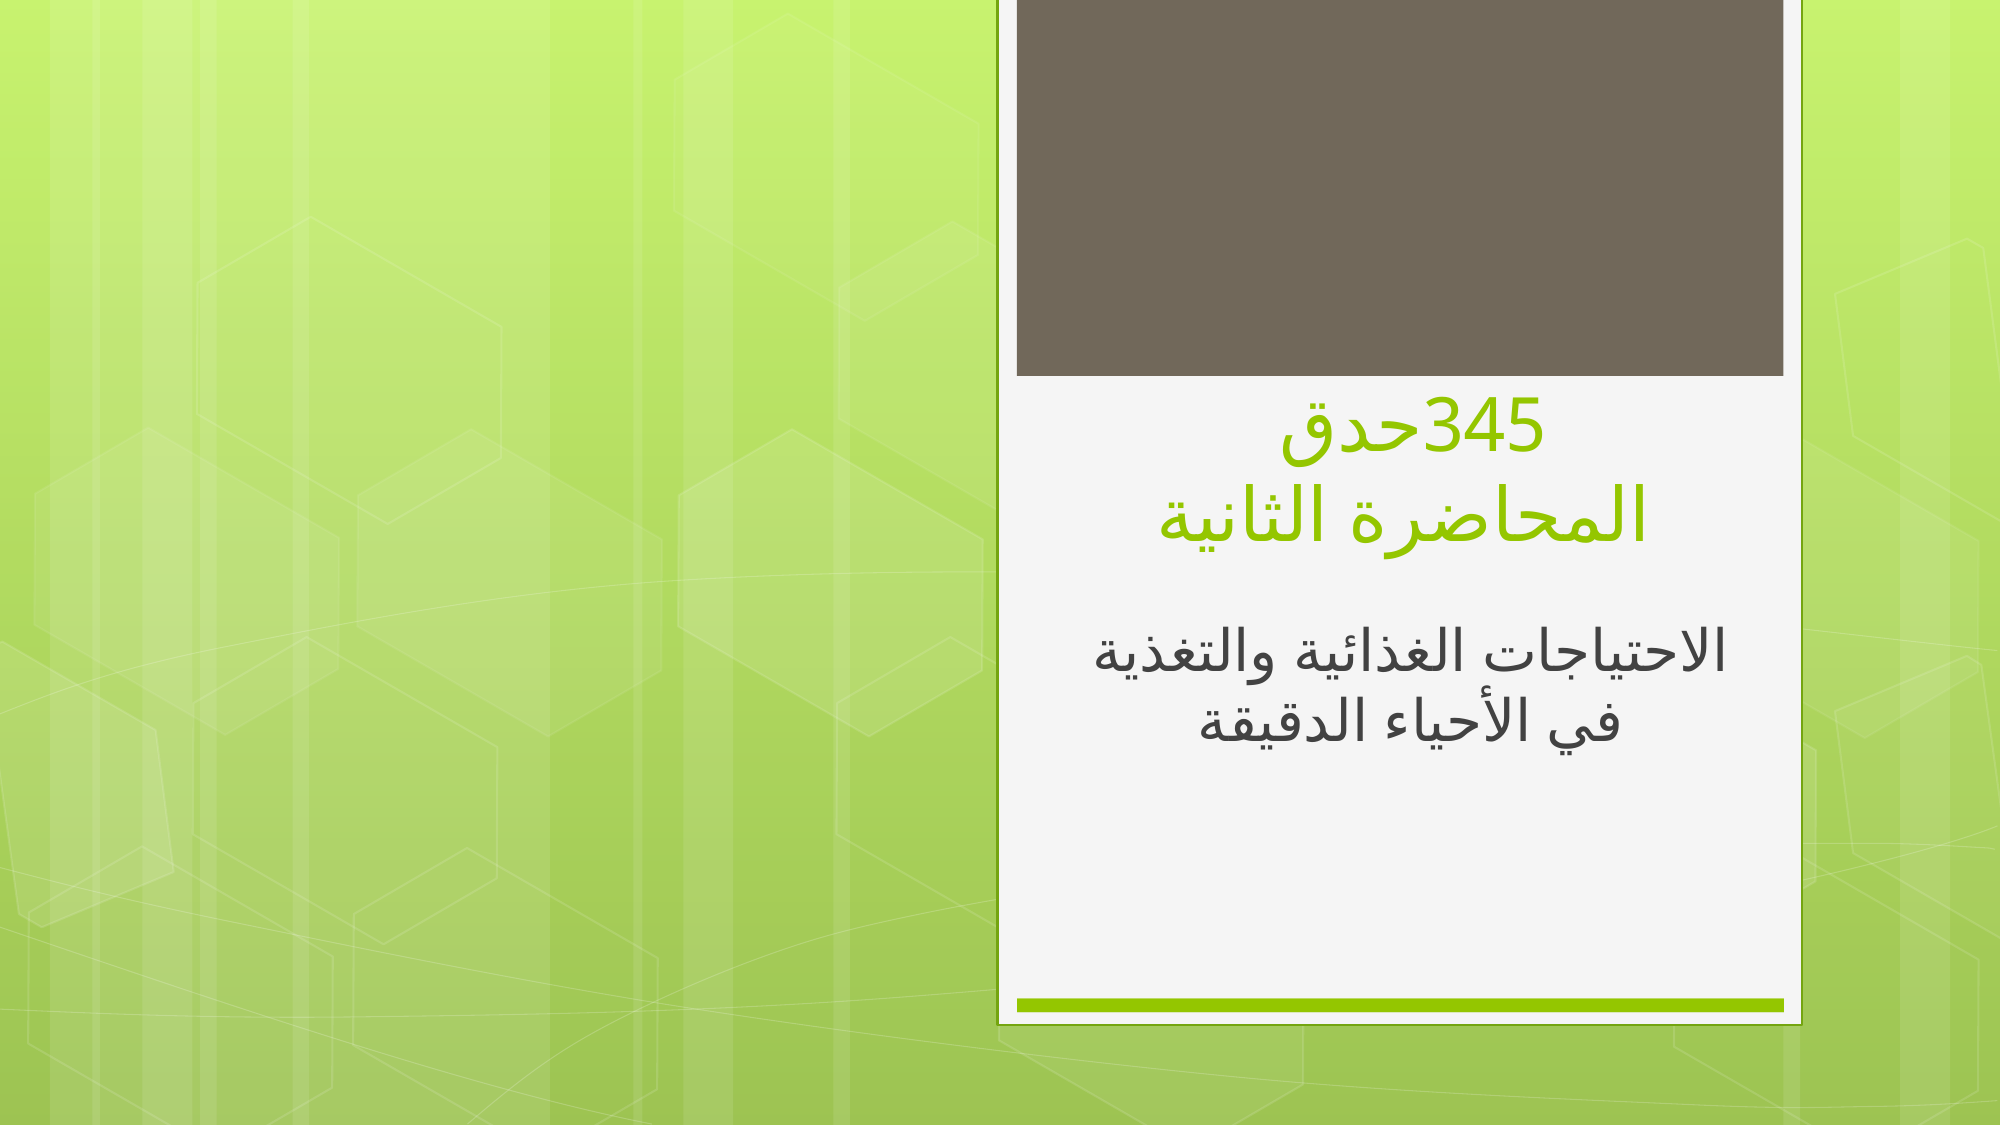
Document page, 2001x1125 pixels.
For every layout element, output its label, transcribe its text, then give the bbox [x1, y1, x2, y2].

subtitle الاحتياجات الغذائية والتغذية في الأحياء الدقيقة [1048, 606, 1773, 813]
title 345حدق المحاضرة الثانية [1041, 284, 1766, 564]
